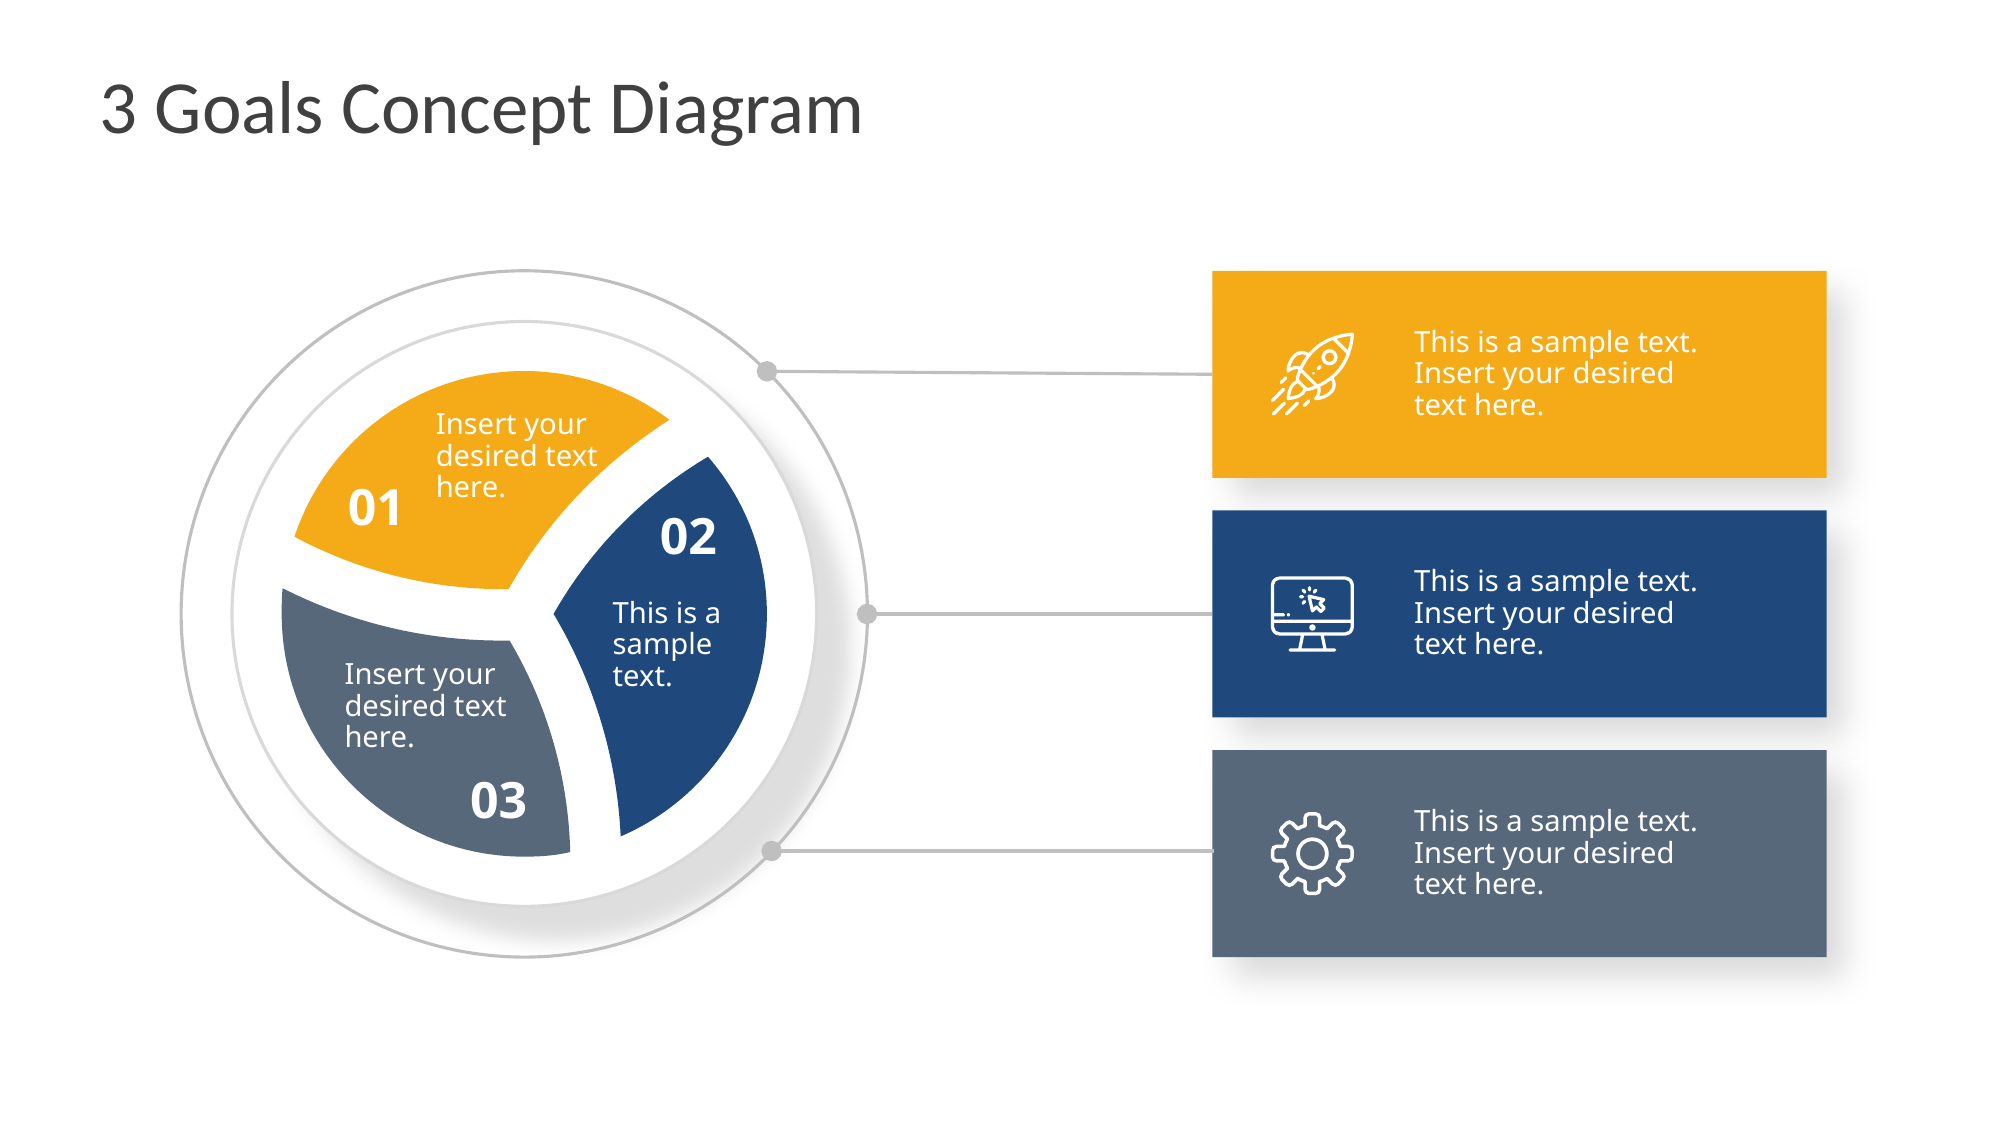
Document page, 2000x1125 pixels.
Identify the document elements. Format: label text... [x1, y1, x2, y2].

title 3 Goals Concept Diagram [99, 45, 1900, 162]
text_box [180, 270, 868, 958]
text_box This is a sample text. Insert your desired text here. [1414, 566, 1706, 662]
text_box [1210, 269, 1829, 480]
text_box [1210, 508, 1829, 720]
text_box This is a sample text. Insert your desired text here. [1414, 327, 1706, 422]
text_box [1210, 748, 1829, 959]
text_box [766, 371, 1213, 375]
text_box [1270, 811, 1355, 896]
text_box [1270, 576, 1355, 652]
text_box This is a sample text. Insert your desired text here. [1414, 806, 1706, 901]
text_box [1270, 332, 1355, 417]
